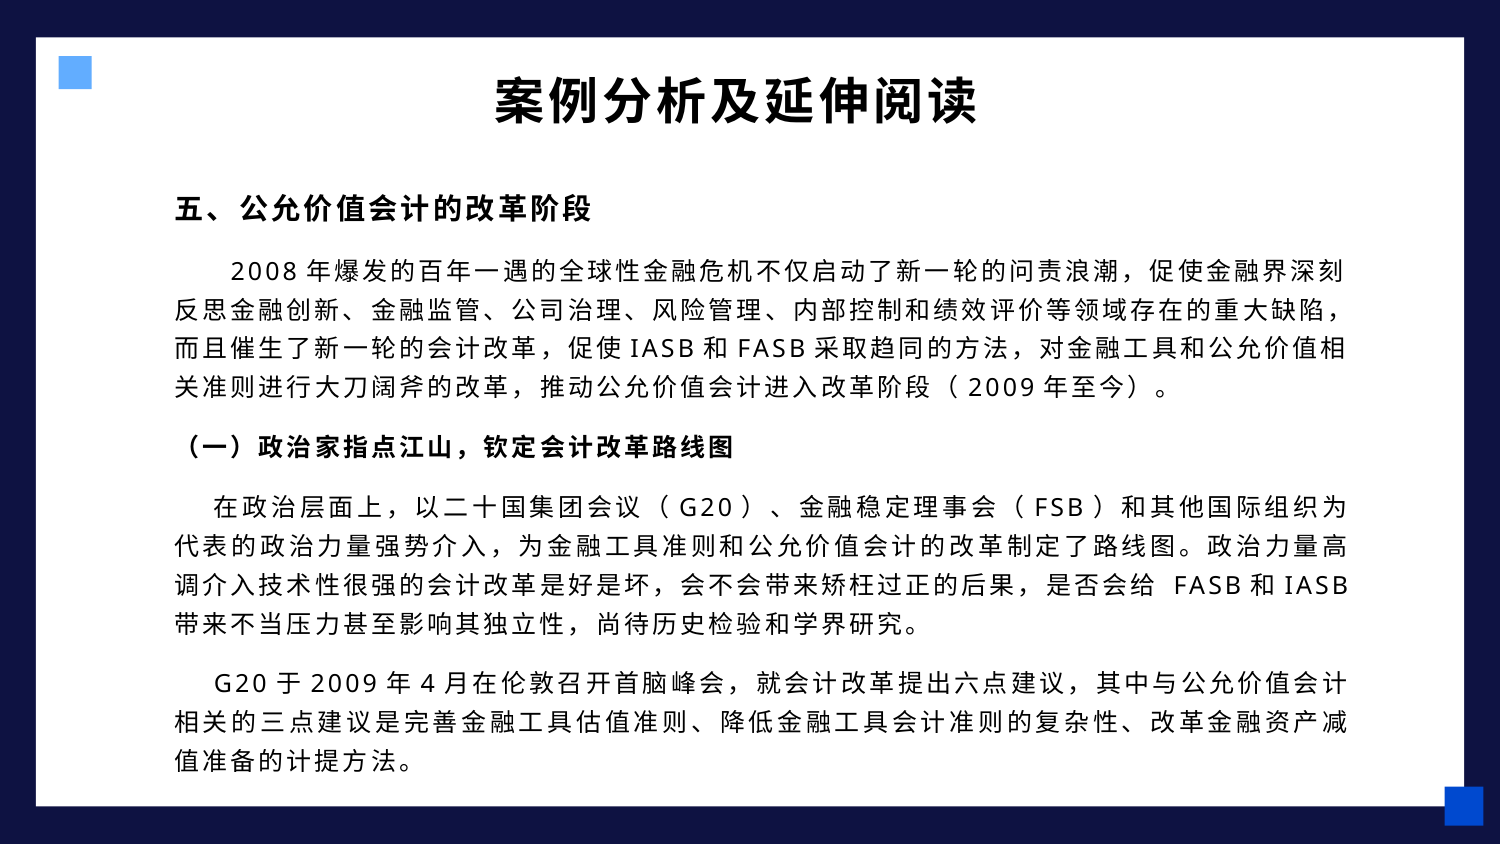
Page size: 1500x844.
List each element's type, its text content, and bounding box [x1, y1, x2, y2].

list 五、公允价值会计的改革阶段 2008年爆发的百年一遇的全球性金融危机不仅启动了新一轮的问责浪潮，促使金融界深刻反思金融创新、金融监管、公司治理、风险管理、内部控制和绩效评价等领域存在的重大缺陷，而且催生了新一轮的会计改革，促使IASB和FASB采取趋同的方法，对金融工具和公允价值相关准则进行大刀阔斧的改革，推动公允价值会计进入改革阶段（2009年至今）。 （一）政治家指点江山，钦定会计改革路线图 在政治层面上，以二十国集团会议（G20）、金融稳定理事会（FSB）和其他国际组织为代表的政治力量强势介入，为金融工具准则和公允价值会计的改革制定了路线图。政治力量高调介入技术性很强的会计改革是好是坏，会不会带来矫枉过正的后果，是否会给 FASB和IASB带来不当压力甚至影响其独立性，尚待历史检验和学界研究。 G20于2009年4月在伦敦召开首脑峰会，就会计改革提出六点建议，其中与公允价值会计相关的三点建议是完善金融工具估值准则、降低金融工具会计准则的复杂性、改革金融资产减值准备的计提方法。 [157, 179, 1365, 765]
title 案例分析及延伸阅读 [141, 48, 1327, 138]
